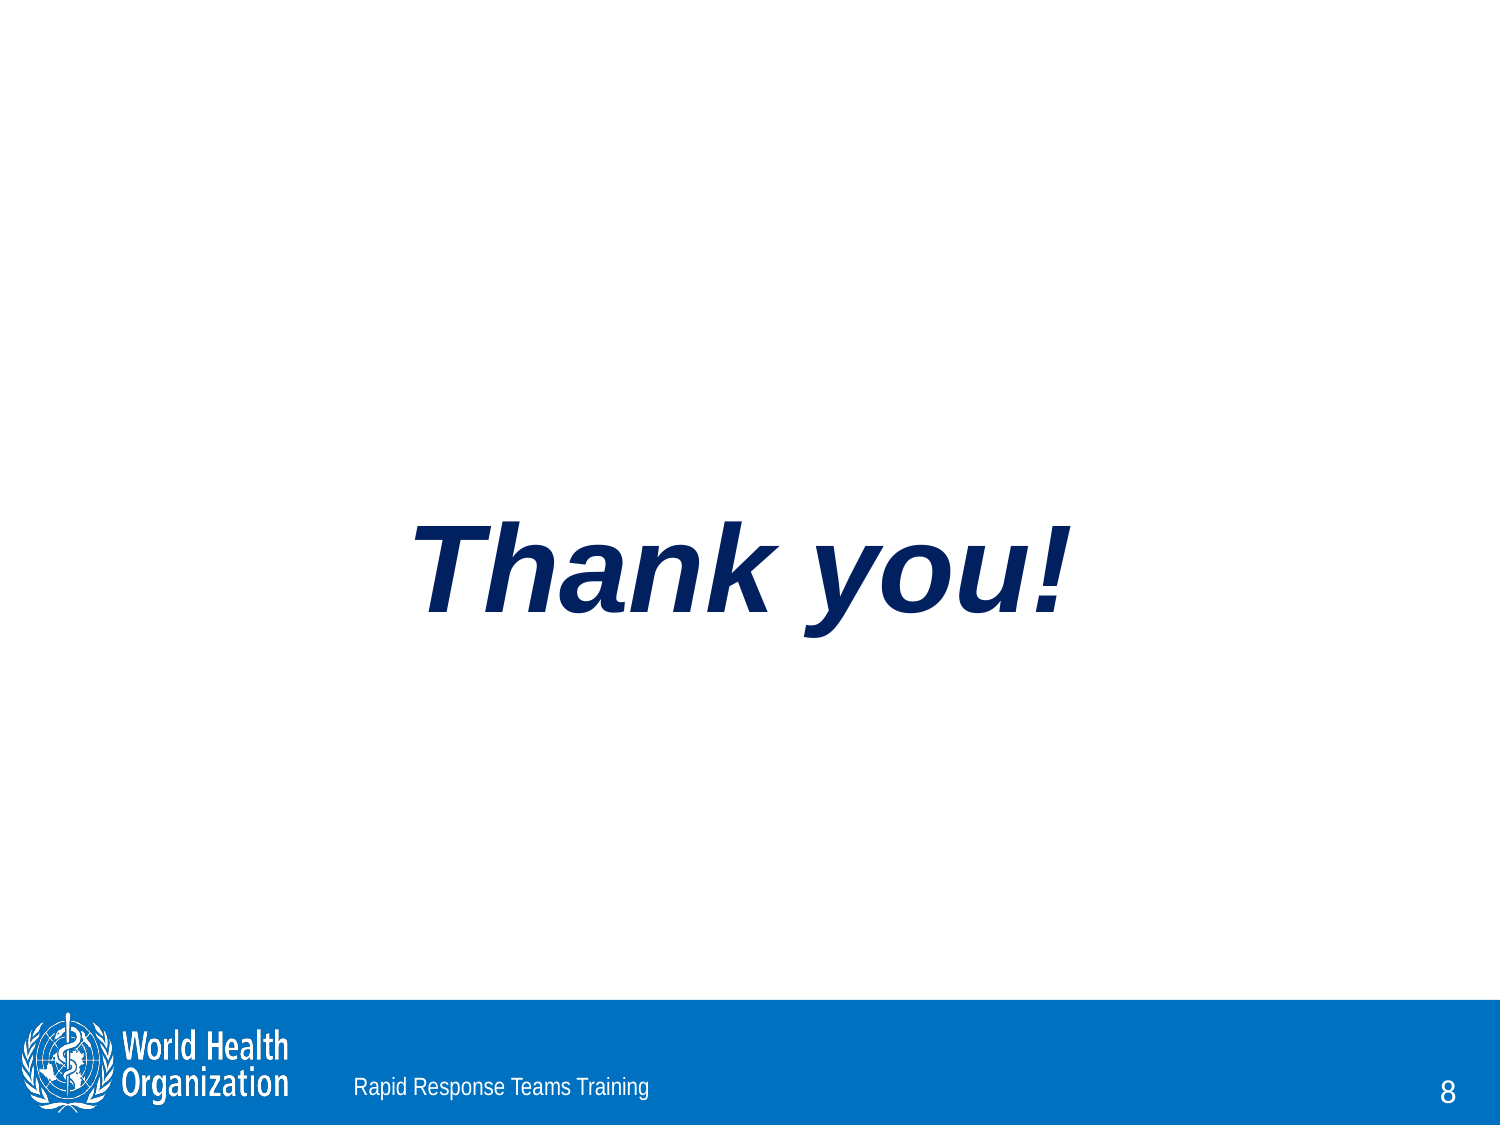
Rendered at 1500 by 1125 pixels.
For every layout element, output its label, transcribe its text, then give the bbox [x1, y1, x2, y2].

title Thank you! [64, 468, 1415, 657]
picture [21, 1012, 288, 1113]
